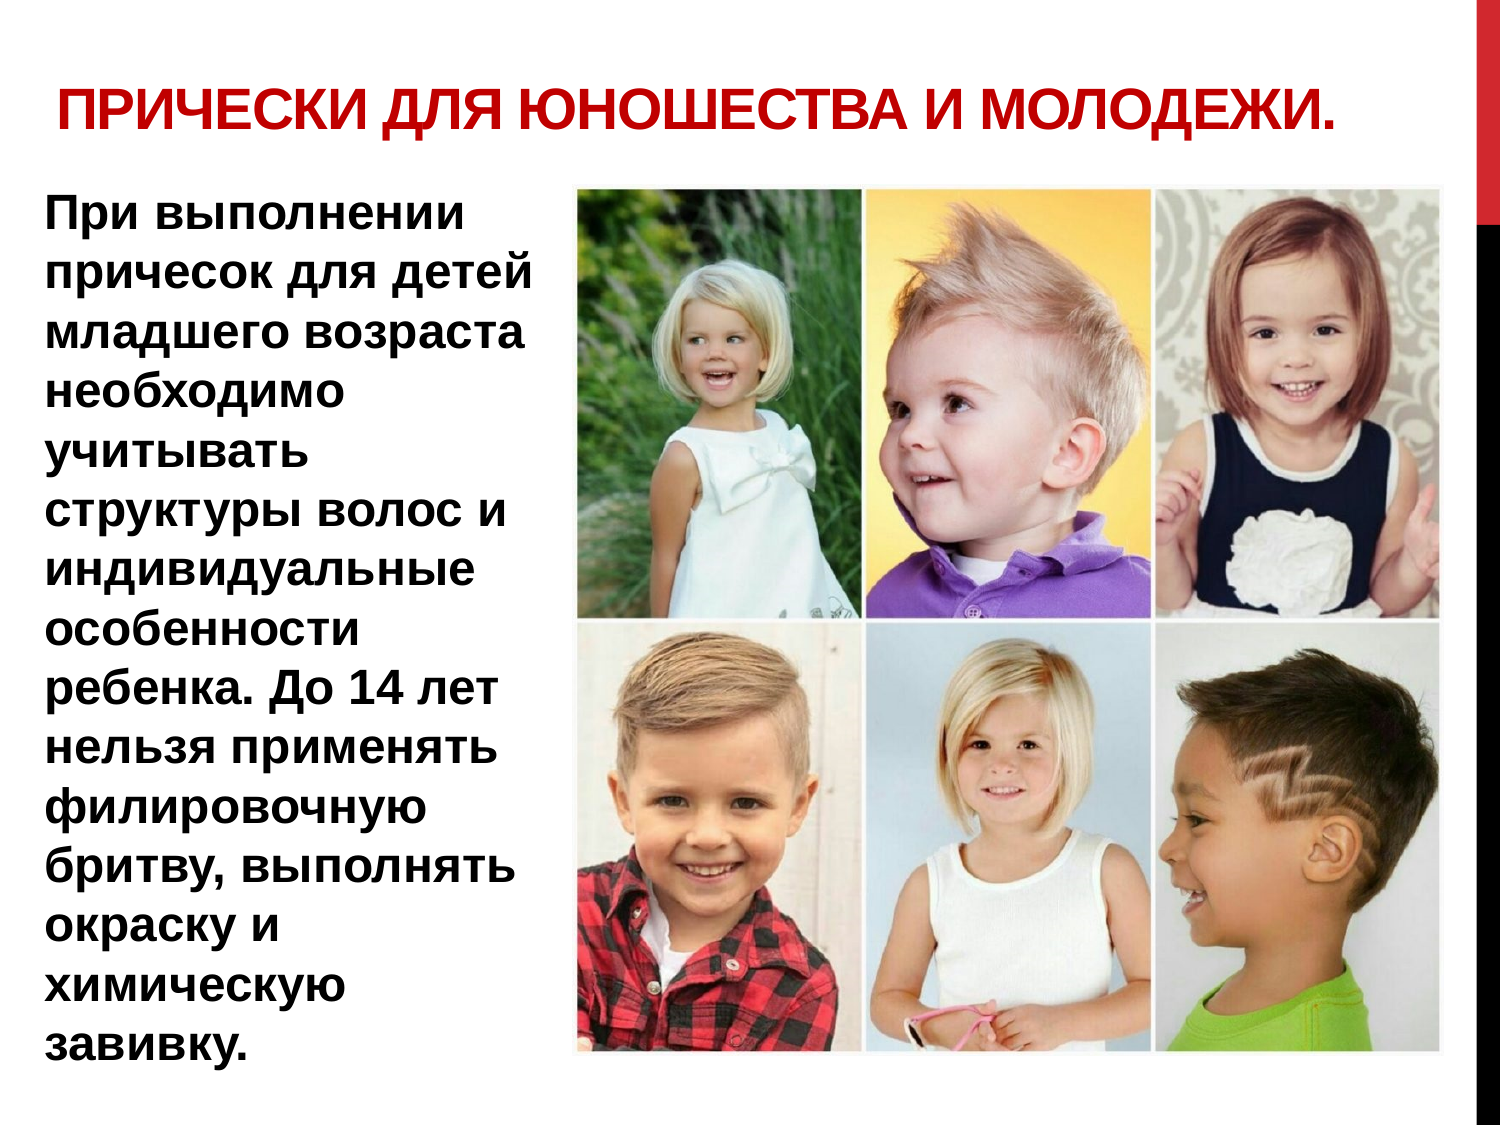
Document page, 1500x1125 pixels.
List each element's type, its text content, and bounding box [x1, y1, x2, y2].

list При выполнении причесок для детей младшего возраста необходимо учитывать структуры волос и индивидуальные особенности ребенка. До 14 лет нельзя применять филировочную бритву, выполнять окраску и химическую завивку. [29, 172, 550, 1094]
title Прически для юношества и молодежи. [41, 25, 1459, 149]
picture [572, 183, 1445, 1056]
